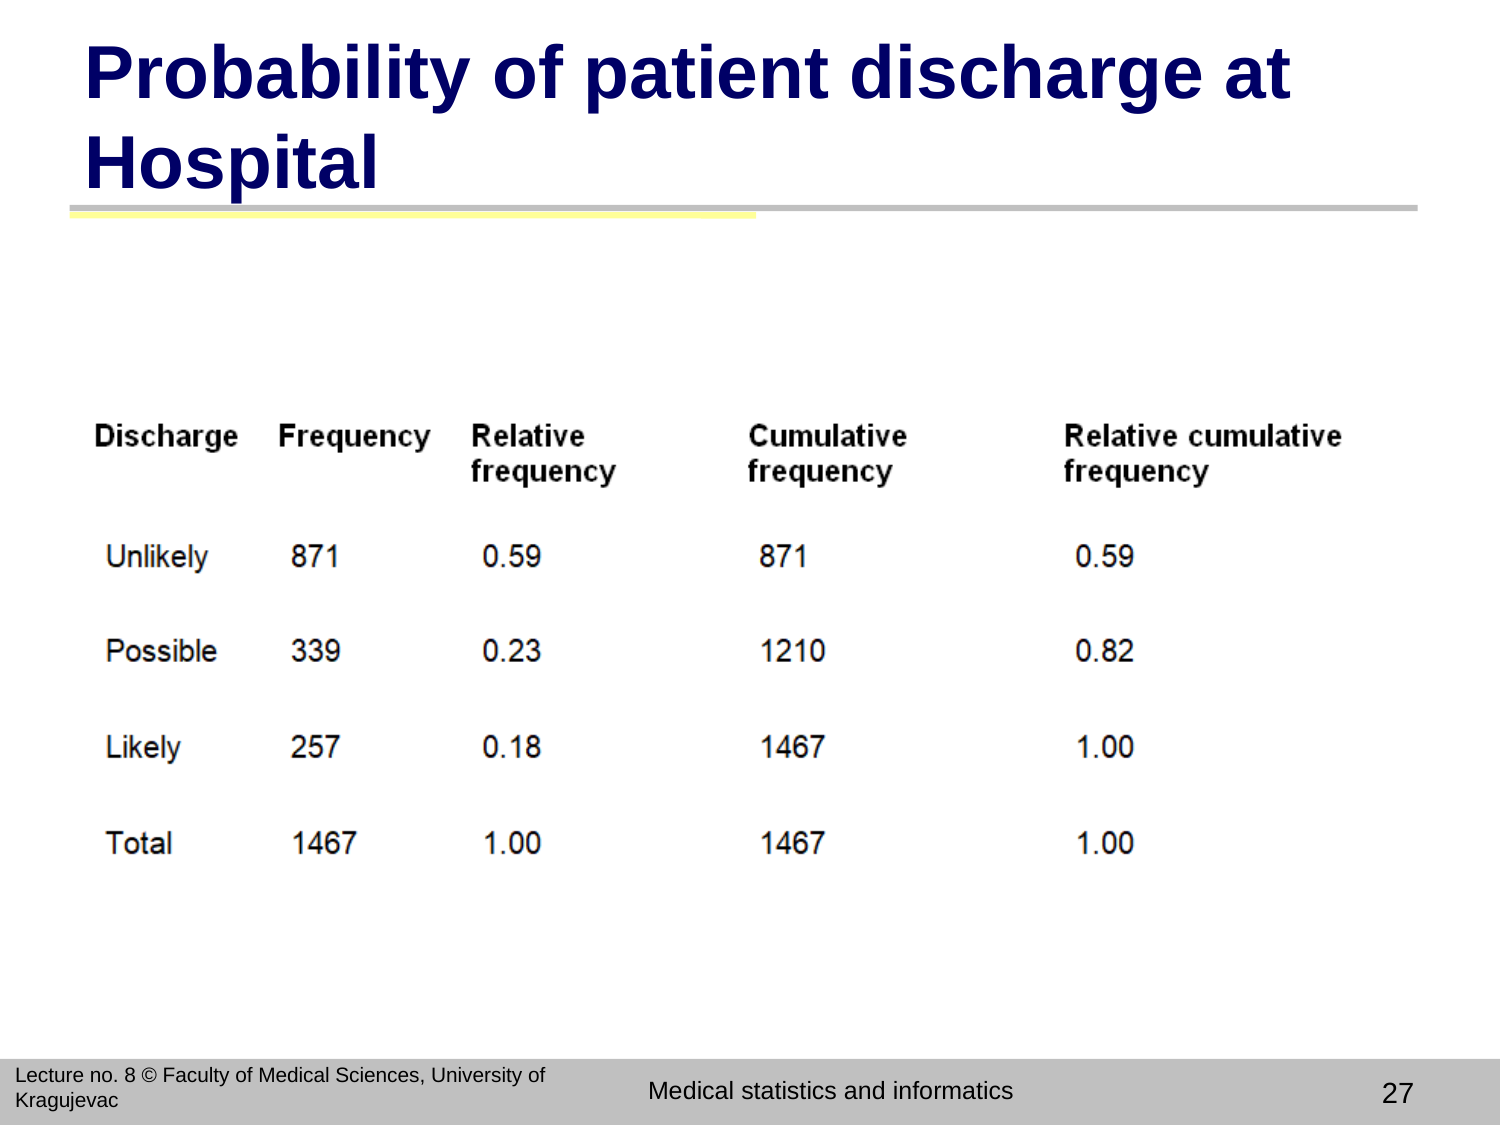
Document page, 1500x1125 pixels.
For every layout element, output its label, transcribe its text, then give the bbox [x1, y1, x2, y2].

slide_number Lecture no. 8 © Faculty of Medical Sciences, University of Kragujevac [0, 1053, 614, 1108]
footer Medical statistics and informatics [512, 1066, 1151, 1125]
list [74, 398, 1426, 871]
title Probability of patient discharge at Hospital [69, 19, 1426, 208]
slide_number 27 [1164, 1066, 1430, 1125]
